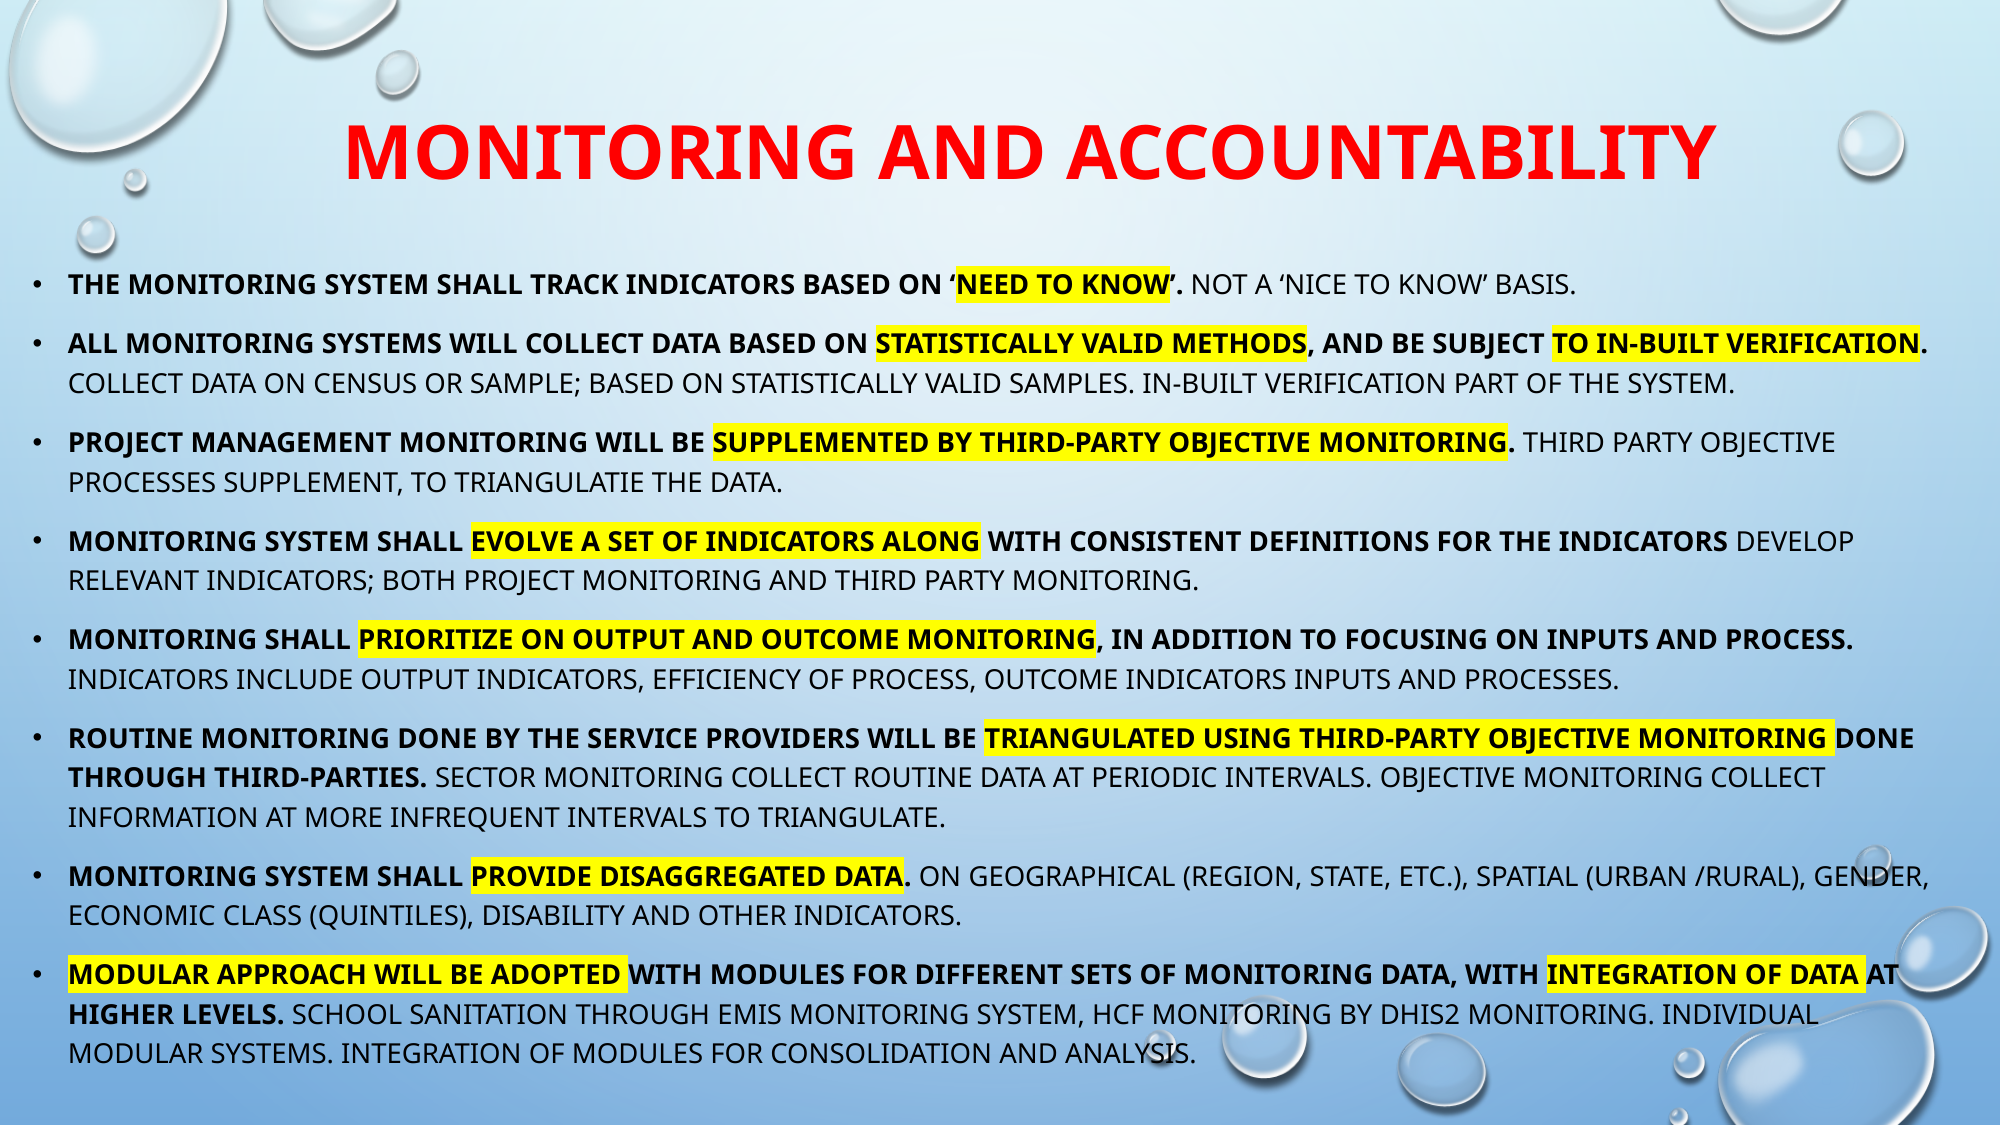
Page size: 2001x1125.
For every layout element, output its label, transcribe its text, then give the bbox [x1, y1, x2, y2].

title Monitoring and Accountability [180, 56, 1881, 253]
list The monitoring system shall track indicators based on ‘need to know’. not a ‘nice to know’ basis. All monitoring systems will collect data based on statistically valid methods, and be subject to in-built verification. collect data on census or sample; based on statistically valid samples. In-built verification part of the system. Project management monitoring will be supplemented by third-party objective monitoring. third party objective processes supplement, to triangulatiE the data. Monitoring system shall evolve a set of indicators along with consistent definitions for the indicators develop relevant indicators; both project monitoring And third party monitoring. Monitoring shall prioritize on output and outcome monitoring, in addition to focusing on inputs and process. indicators include output indicators, efficiency of process, outcome indicators inputs and processes. Routine monitoring done by the service providers will be triangulated using third-party objective monitoring done through third-parties. sector monitoring collect routine data at periodic intervals. Objective monitoring collect information at more infrequent intervals to triangulate. Monitoring system shall provide disaggregated data. on geographical (region, state, etc.), spatial (urban /rural), gender, economic class (quintiles), disability and other indicators. Modular approach will be adopted with modules for different sets of monitoring data, with integration of data at higher levels. School sanitation through EMIS monitoring system, HCF monitoring by DHIS2 monitoring. individual modular systems. integration of modules for consolidation and analysis. [17, 253, 1962, 1080]
picture [0, 0, 2000, 1125]
